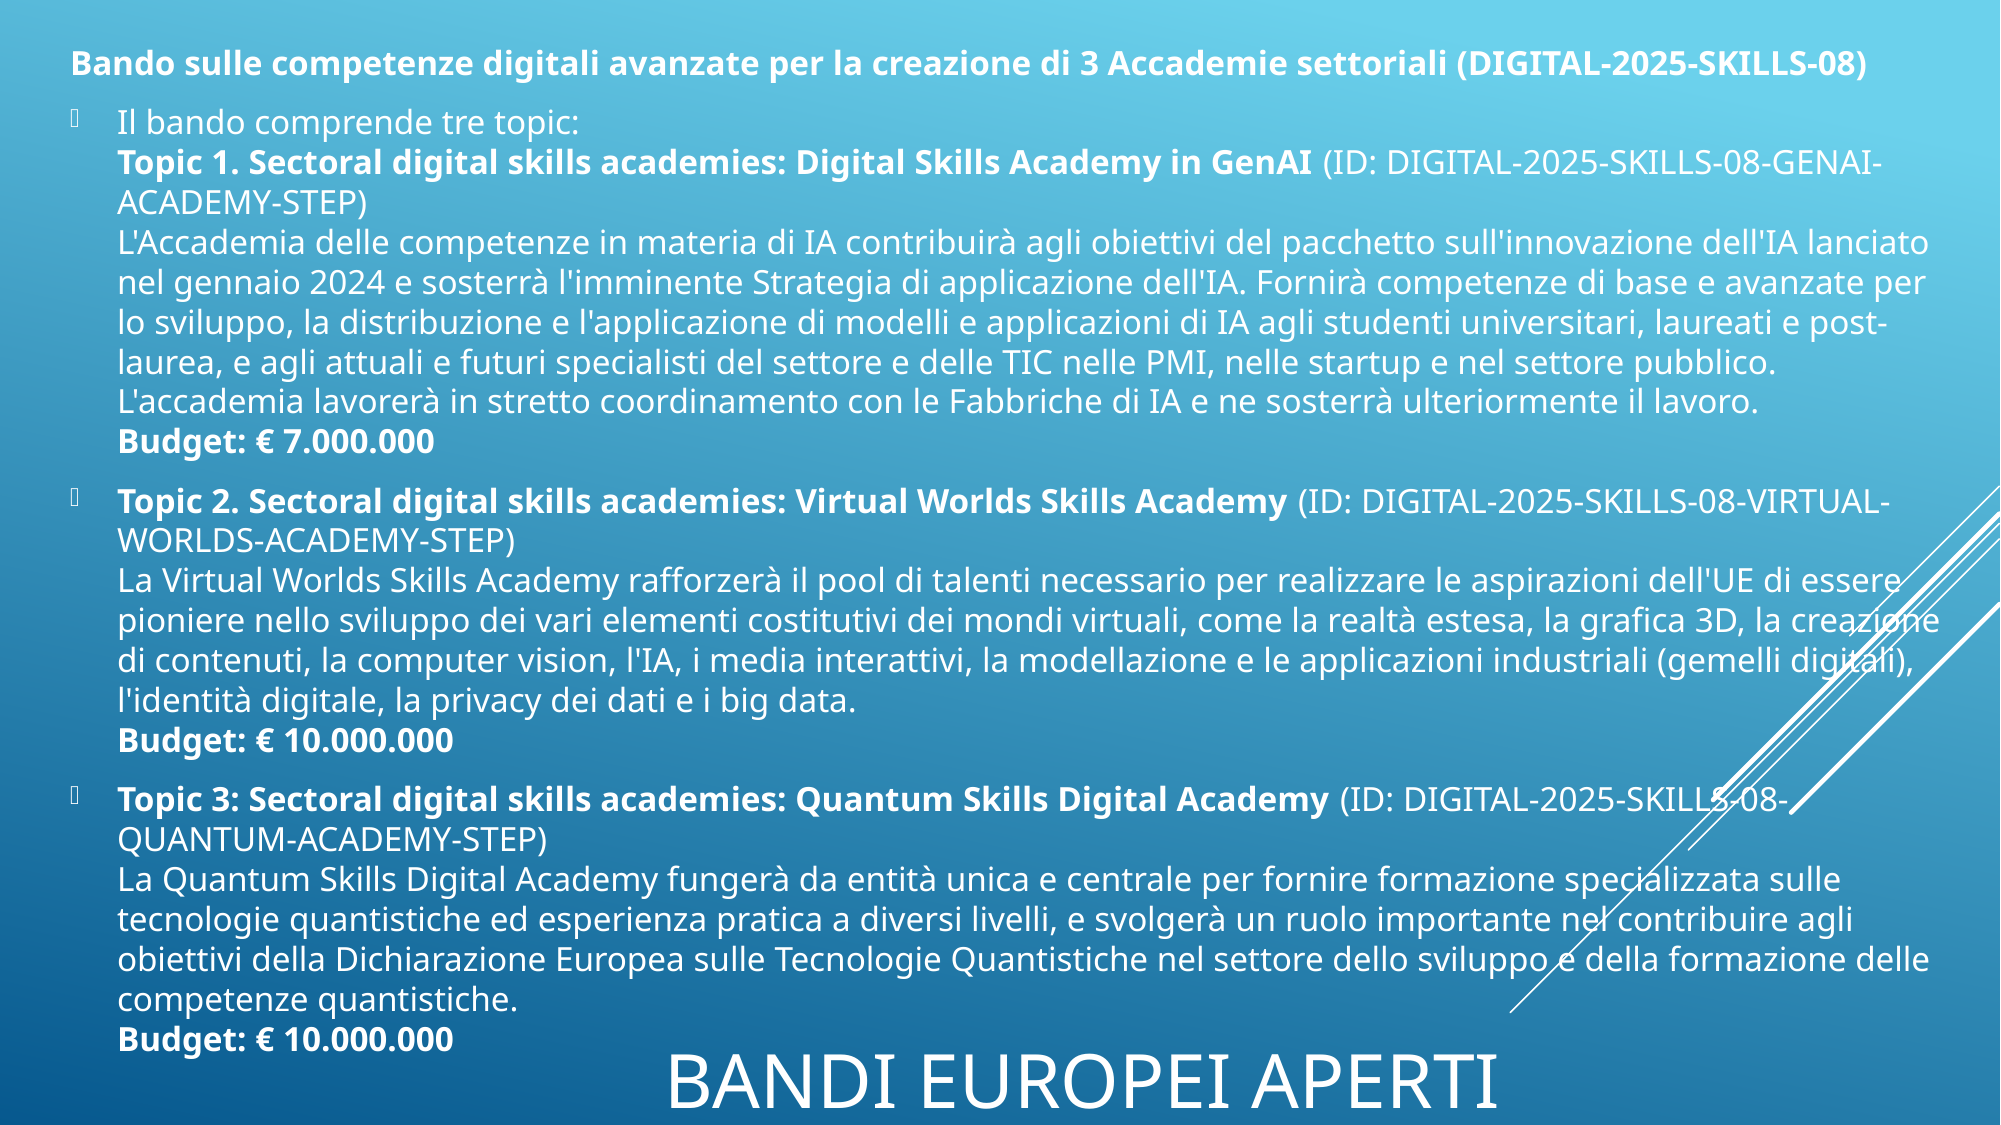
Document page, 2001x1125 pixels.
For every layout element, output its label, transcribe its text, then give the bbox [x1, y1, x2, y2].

title BANDI EUROPEI APERTI [649, 955, 2000, 1125]
list Bando sulle competenze digitali avanzate per la creazione di 3 Accademie settoriali (DIGITAL-2025-SKILLS-08) Il bando comprende tre topic: Topic 1. Sectoral digital skills academies: Digital Skills Academy in GenAI (ID: DIGITAL-2025-SKILLS-08-GENAI-ACADEMY-STEP) L'Accademia delle competenze in materia di IA contribuirà agli obiettivi del pacchetto sull'innovazione dell'IA lanciato nel gennaio 2024 e sosterrà l'imminente Strategia di applicazione dell'IA. Fornirà competenze di base e avanzate per lo sviluppo, la distribuzione e l'applicazione di modelli e applicazioni di IA agli studenti universitari, laureati e post-laurea, e agli attuali e futuri specialisti del settore e delle TIC nelle PMI, nelle startup e nel settore pubblico. L'accademia lavorerà in stretto coordinamento con le Fabbriche di IA e ne sosterrà ulteriormente il lavoro. Budget: € 7.000.000 Topic 2. Sectoral digital skills academies: Virtual Worlds Skills Academy (ID: DIGITAL-2025-SKILLS-08-VIRTUAL-WORLDS-ACADEMY-STEP) La Virtual Worlds Skills Academy rafforzerà il pool di talenti necessario per realizzare le aspirazioni dell'UE di essere pioniere nello sviluppo dei vari elementi costitutivi dei mondi virtuali, come la realtà estesa, la grafica 3D, la creazione di contenuti, la computer vision, l'IA, i media interattivi, la modellazione e le applicazioni industriali (gemelli digitali), l'identità digitale, la privacy dei dati e i big data. Budget: € 10.000.000 Topic 3: Sectoral digital skills academies: Quantum Skills Digital Academy (ID: DIGITAL-2025-SKILLS-08-QUANTUM-ACADEMY-STEP) La Quantum Skills Digital Academy fungerà da entità unica e centrale per fornire formazione specializzata sulle tecnologie quantistiche ed esperienza pratica a diversi livelli, e svolgerà un ruolo importante nel contribuire agli obiettivi della Dichiarazione Europea sulle Tecnologie Quantistiche nel settore dello sviluppo e della formazione delle competenze quantistiche. Budget: € 10.000.000 [55, 283, 1979, 877]
